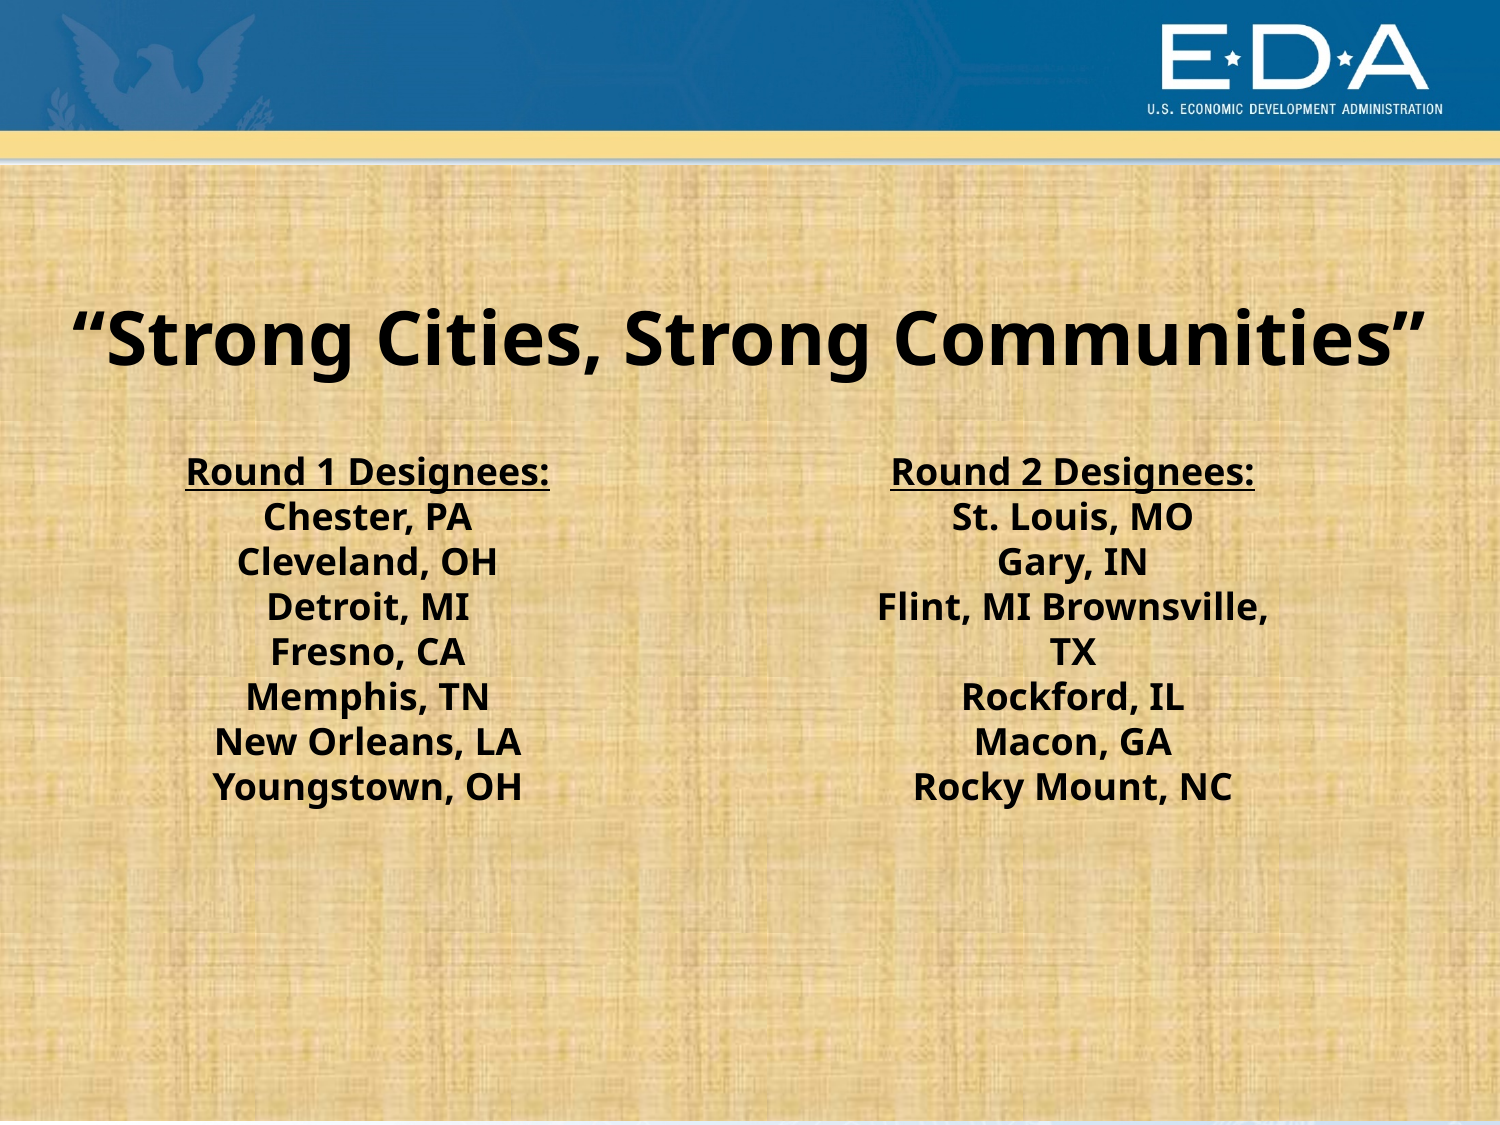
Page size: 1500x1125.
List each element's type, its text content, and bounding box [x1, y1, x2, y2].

text_box Round 2 Designees: St. Louis, MO Gary, IN Flint, MI Brownsville, TX Rockford, IL Macon, GA Rocky Mount, NC [849, 440, 1296, 816]
picture [0, 0, 1500, 165]
text_box “Strong Cities, Strong Communities” [0, 165, 1500, 1121]
text_box Round 1 Designees: Chester, PA Cleveland, OH Detroit, MI Fresno, CA Memphis, TN New Orleans, LA Youngstown, OH [142, 440, 593, 850]
picture [0, 1121, 1500, 1125]
